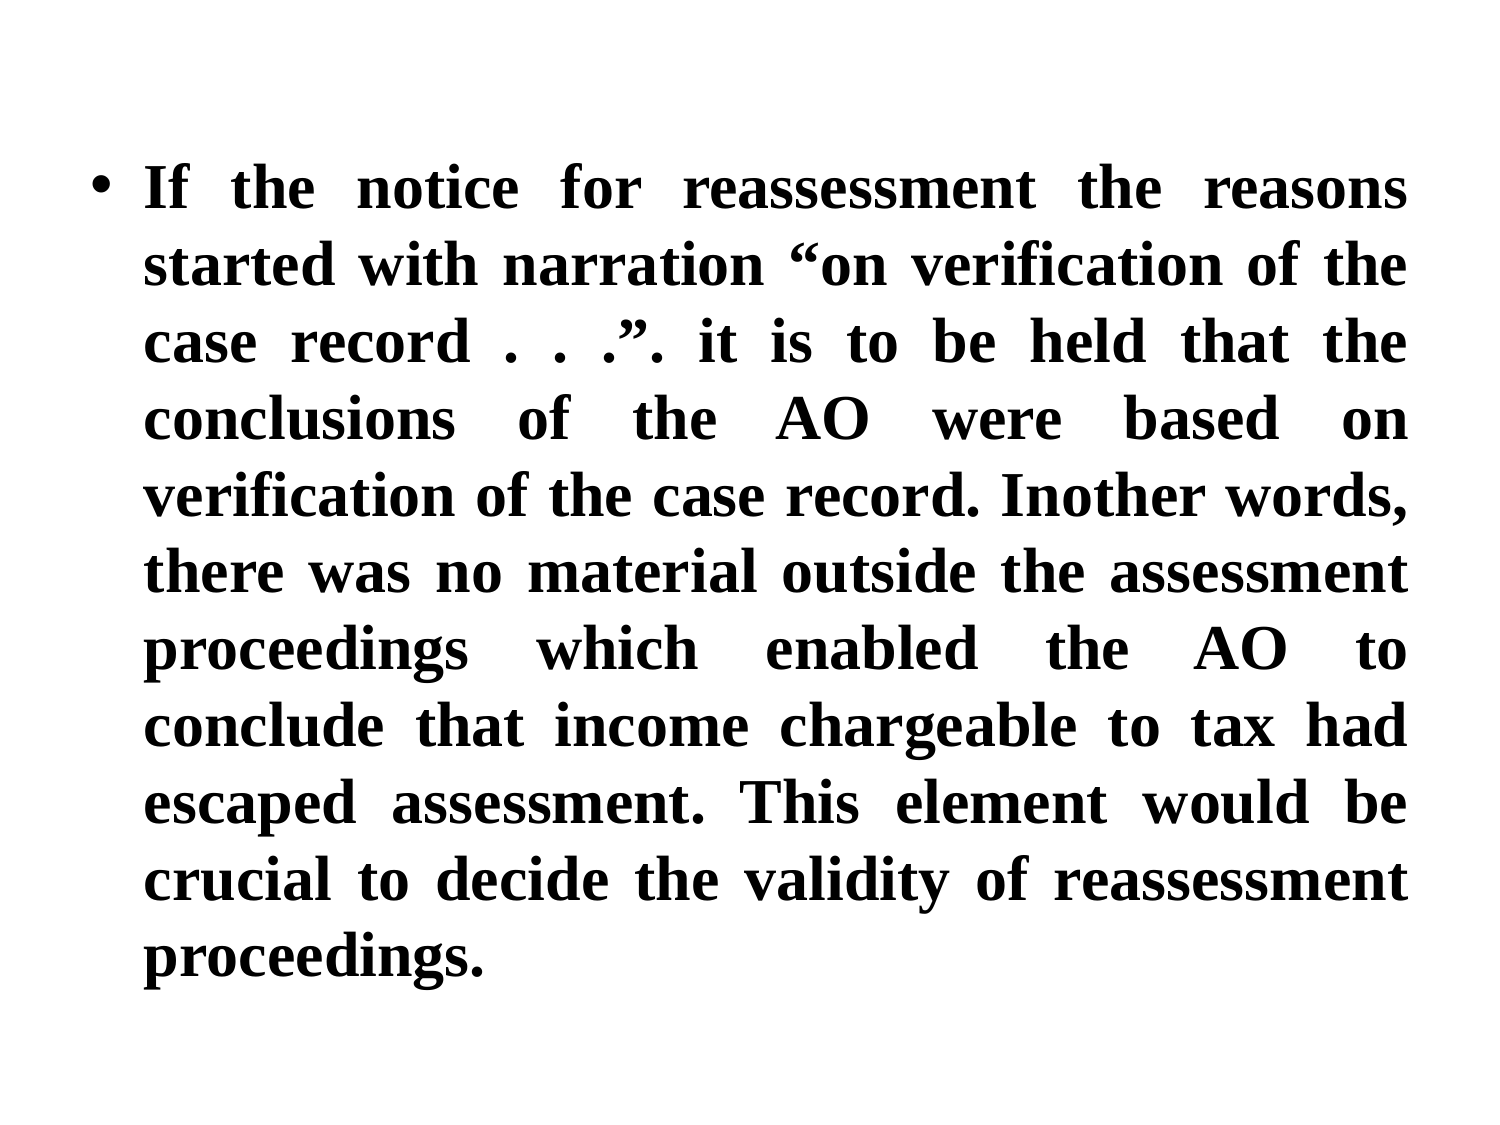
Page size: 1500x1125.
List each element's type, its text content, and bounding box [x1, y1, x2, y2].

list If the notice for reassessment the reasons started with narration “on verification of the case record . . .”. it is to be held that the conclusions of the AO were based on verification of the case record. Inother words, there was no material outside the assessment proceedings which enabled the AO to conclude that income chargeable to tax had escaped assessment. This element would be crucial to decide the validity of reassessment proceedings. [75, 137, 1425, 1005]
